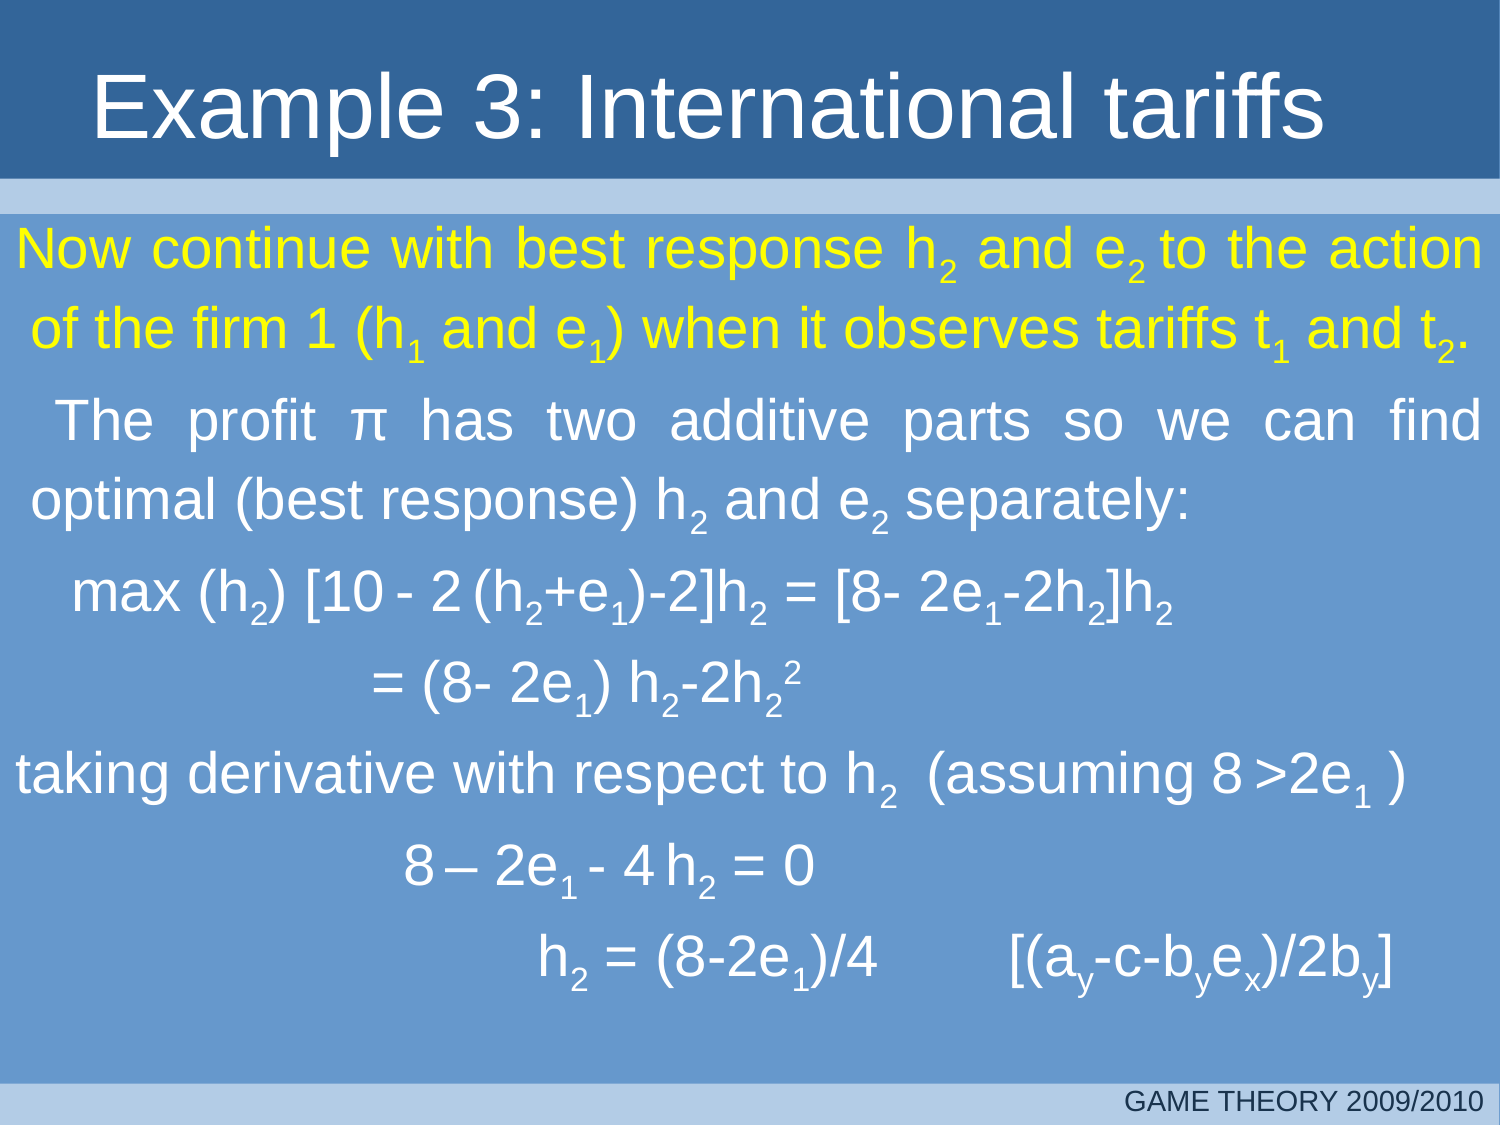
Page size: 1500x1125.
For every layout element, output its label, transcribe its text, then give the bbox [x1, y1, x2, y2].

title Example 3: International tariffs [74, 42, 1436, 162]
list Now continue with best response h2 and e2 to the action of the firm 1 (h1 and e1) when it observes tariffs t1 and t2. The profit π has two additive parts so we can find optimal (best response) h2 and e2 separately: max (h2) [10 - 2 (h2+e1)-2]h2 = [8- 2e1-2h2]h2 = (8- 2e1) h2-2h22 taking derivative with respect to h2 (assuming 8 >2e1 ) 8 – 2e1 - 4 h2 = 0 h2 = (8-2e1)/4 [(ay-c-byex)/2by] [0, 202, 1500, 960]
text_box GAME THEORY 2009/2010 [1109, 1075, 1500, 1125]
